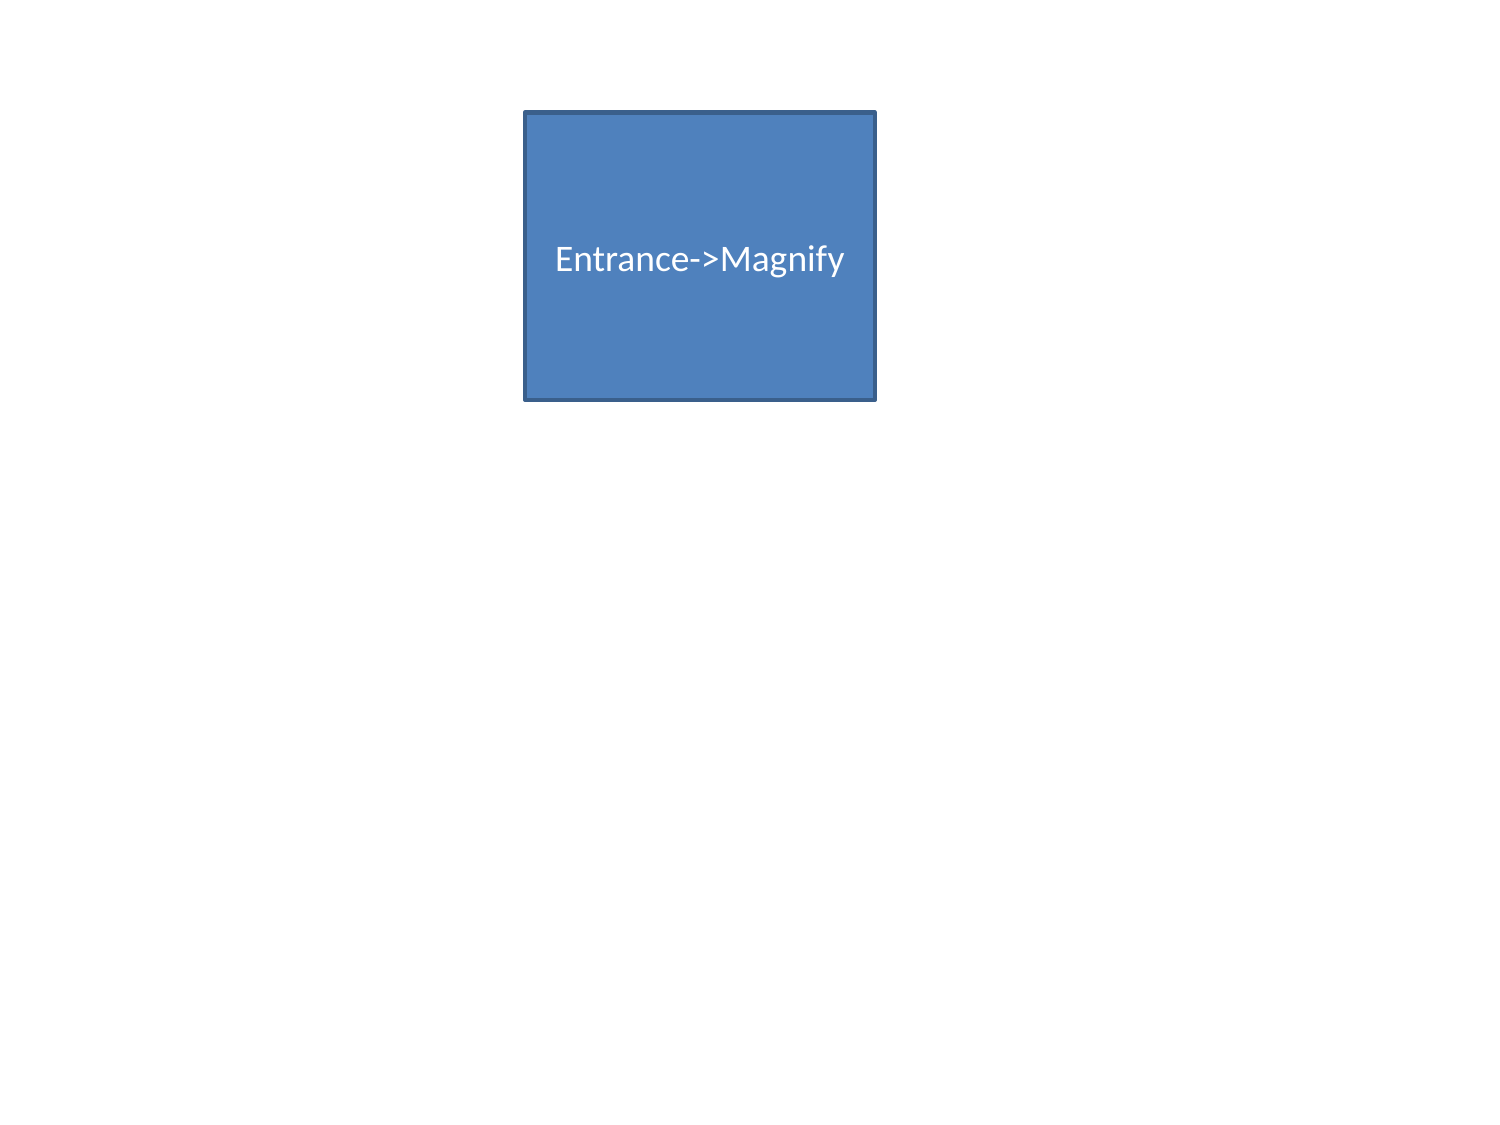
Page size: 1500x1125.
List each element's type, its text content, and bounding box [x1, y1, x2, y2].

text_box Entrance->Magnify [523, 110, 877, 402]
